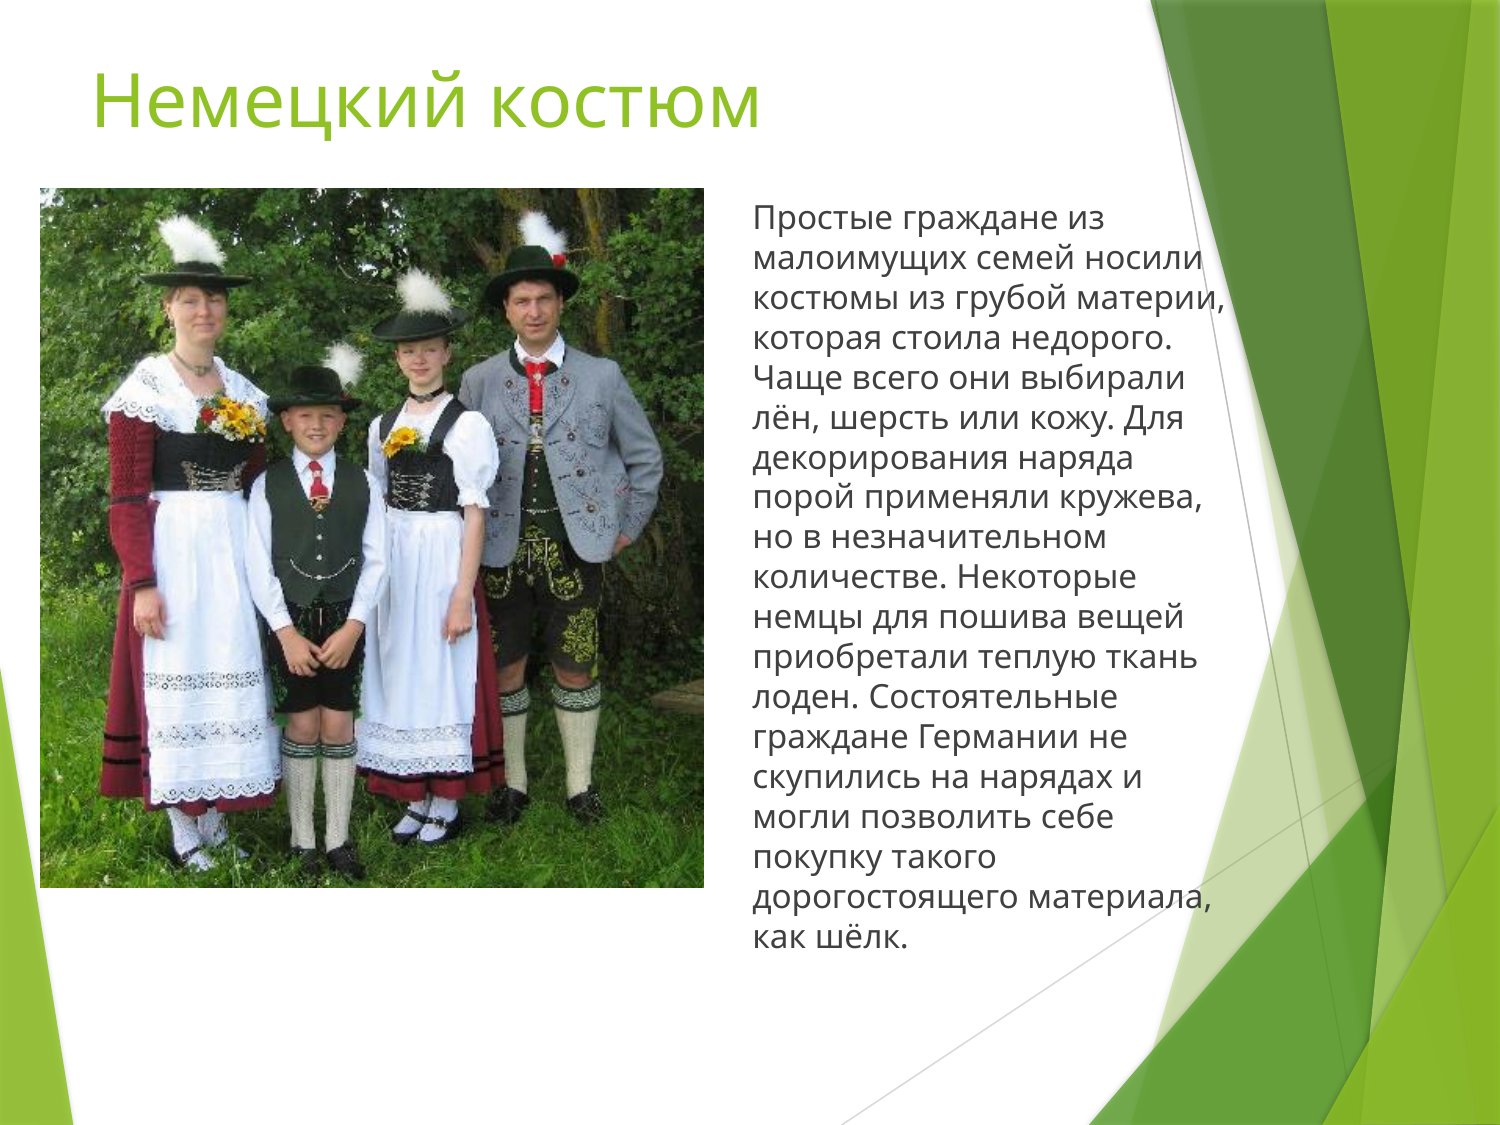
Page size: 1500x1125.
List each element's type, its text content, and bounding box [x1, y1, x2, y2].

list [40, 188, 704, 889]
list Простые граждане из малоимущих семей носили костюмы из грубой материи, которая стоила недорого. Чаще всего они выбирали лён, шерсть или кожу. Для декорирования наряда порой применяли кружева, но в незначительном количестве. Некоторые немцы для пошива вещей приобретали теплую ткань лоден. Состоятельные граждане Германии не скупились на нарядах и могли позволить себе покупку такого дорогостоящего материала, как шёлк. [737, 188, 1253, 979]
title Немецкий костюм [75, 45, 1425, 233]
